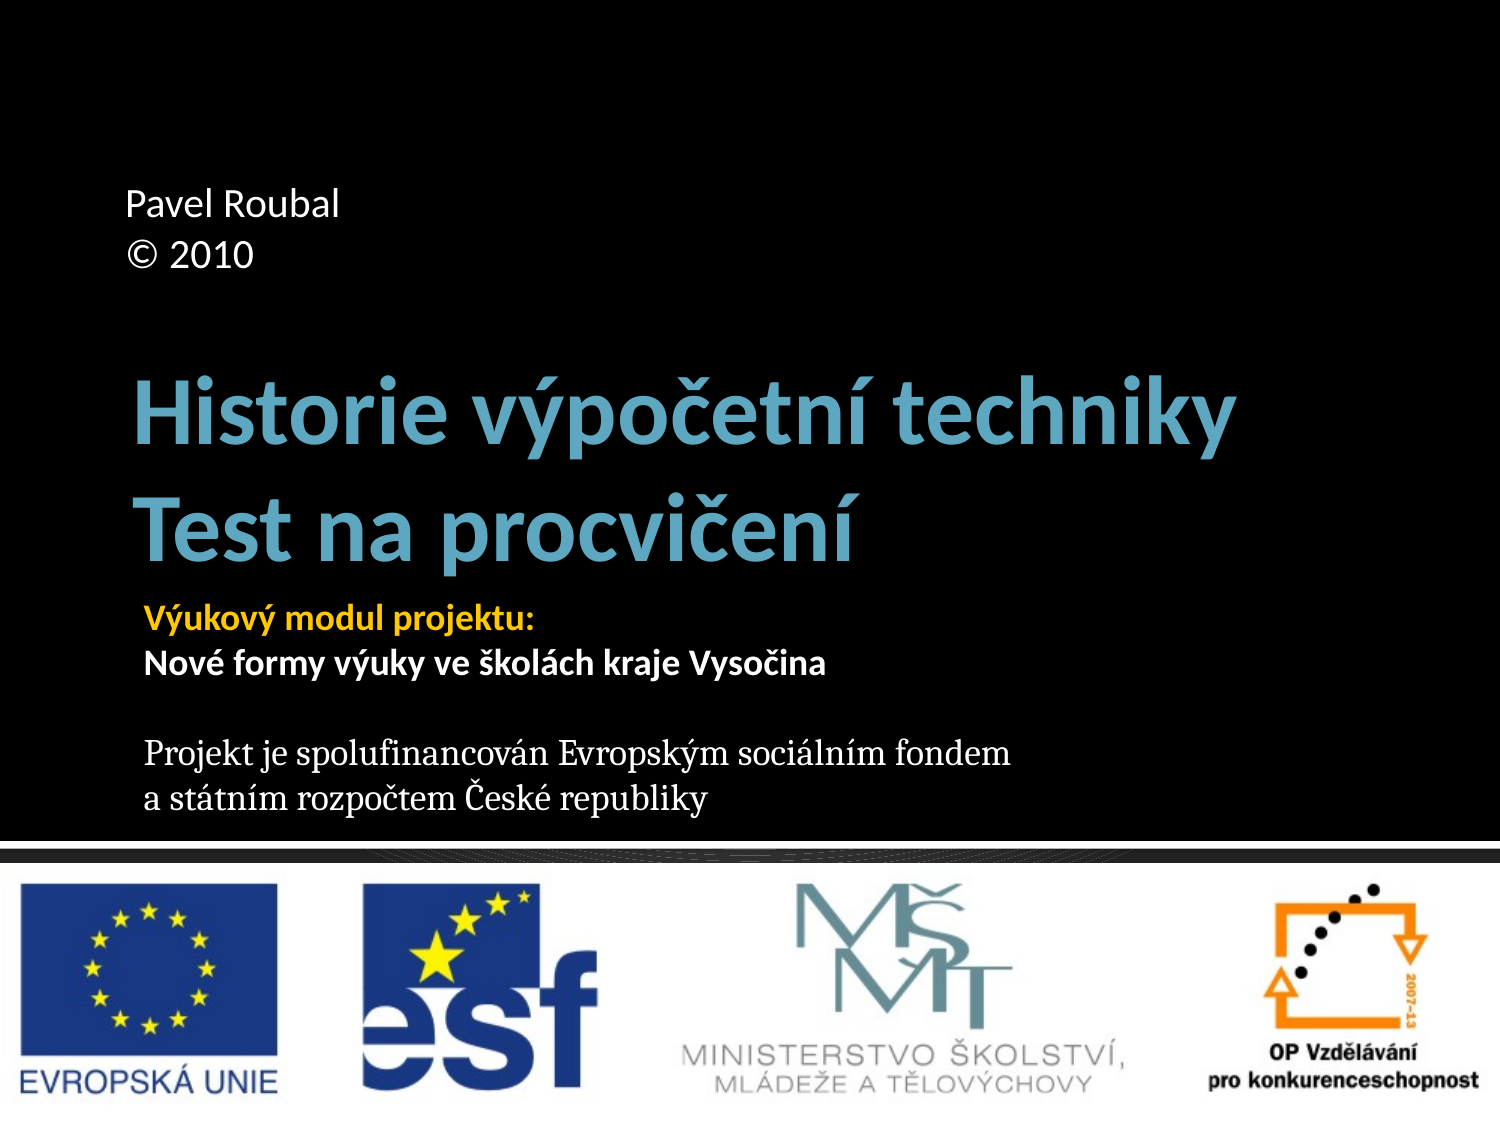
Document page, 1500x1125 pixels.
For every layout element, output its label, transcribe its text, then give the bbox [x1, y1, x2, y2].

text_box Výukový modul projektu: Nové formy výuky ve školách kraje Vysočina Projekt je spolufinancován Evropským sociálním fondem a státním rozpočtem České republiky [128, 585, 1231, 862]
title Historie výpočetní techniky Test na procvičení [117, 346, 1443, 622]
picture [0, 863, 1500, 1125]
text_box Pavel Roubal © 2010 [105, 93, 1431, 277]
